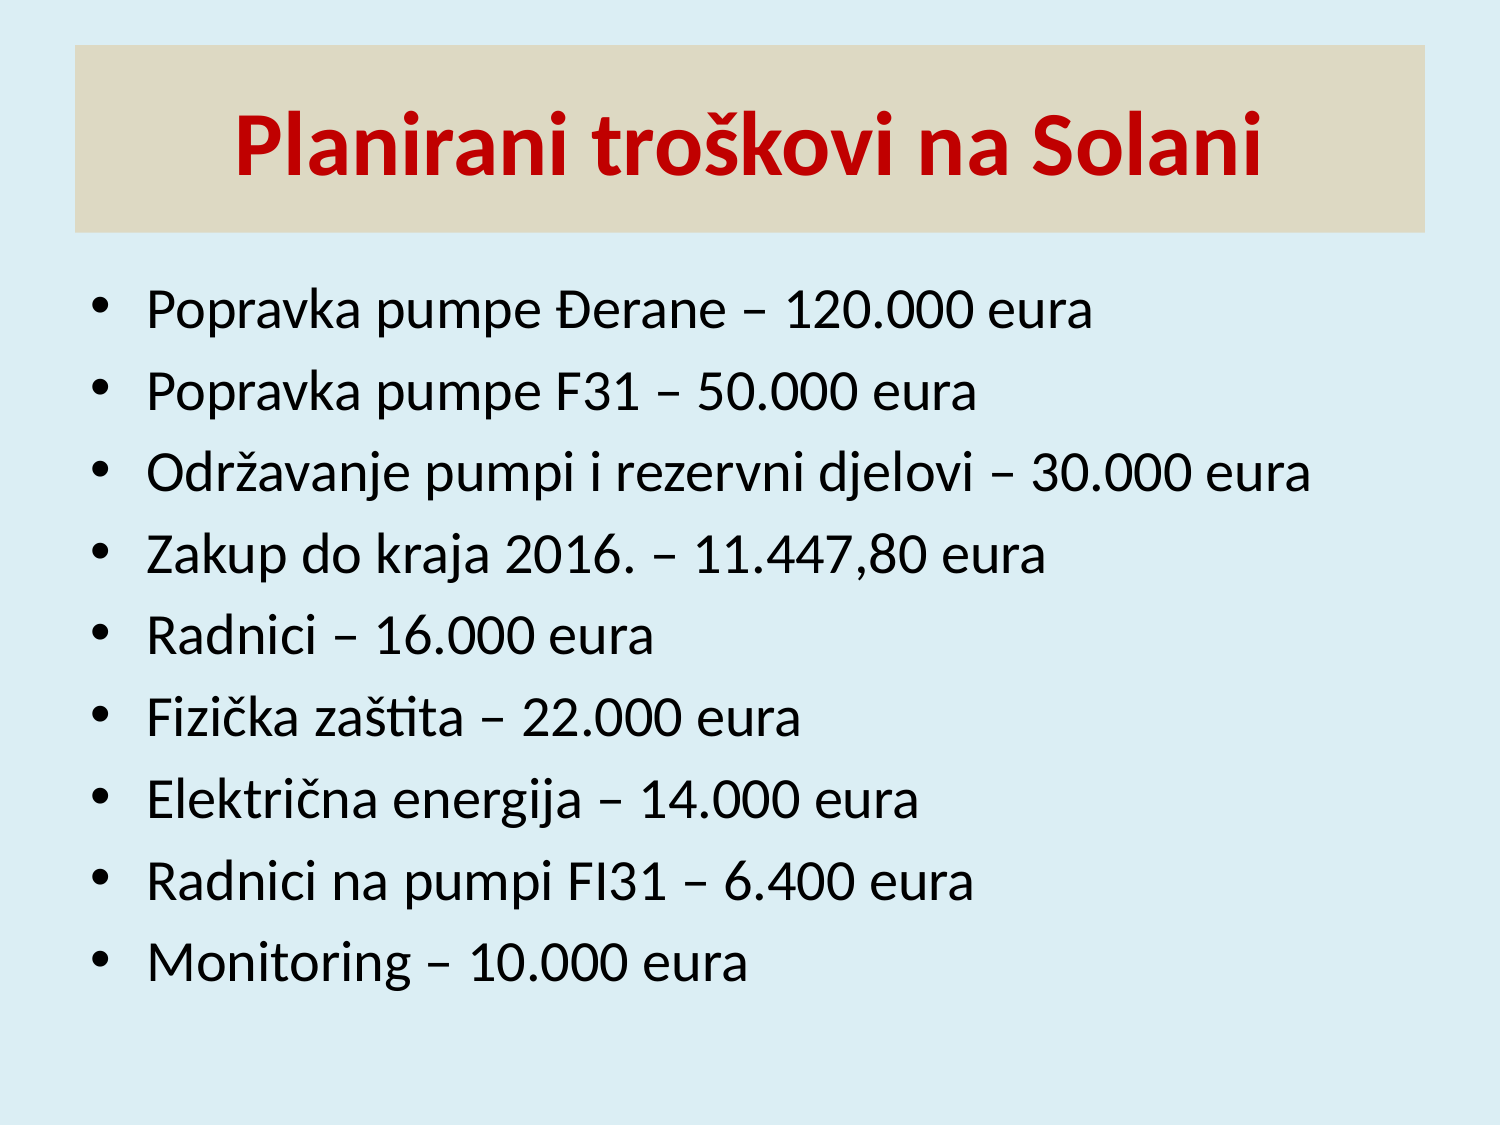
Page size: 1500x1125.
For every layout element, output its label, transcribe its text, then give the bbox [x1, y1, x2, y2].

title Planirani troškovi na Solani [75, 45, 1425, 233]
list Popravka pumpe Đerane – 120.000 eura Popravka pumpe F31 – 50.000 eura Održavanje pumpi i rezervni djelovi – 30.000 eura Zakup do kraja 2016. – 11.447,80 eura Radnici – 16.000 eura Fizička zaštita – 22.000 eura Električna energija – 14.000 eura Radnici na pumpi FI31 – 6.400 eura Monitoring – 10.000 eura [75, 262, 1425, 1005]
